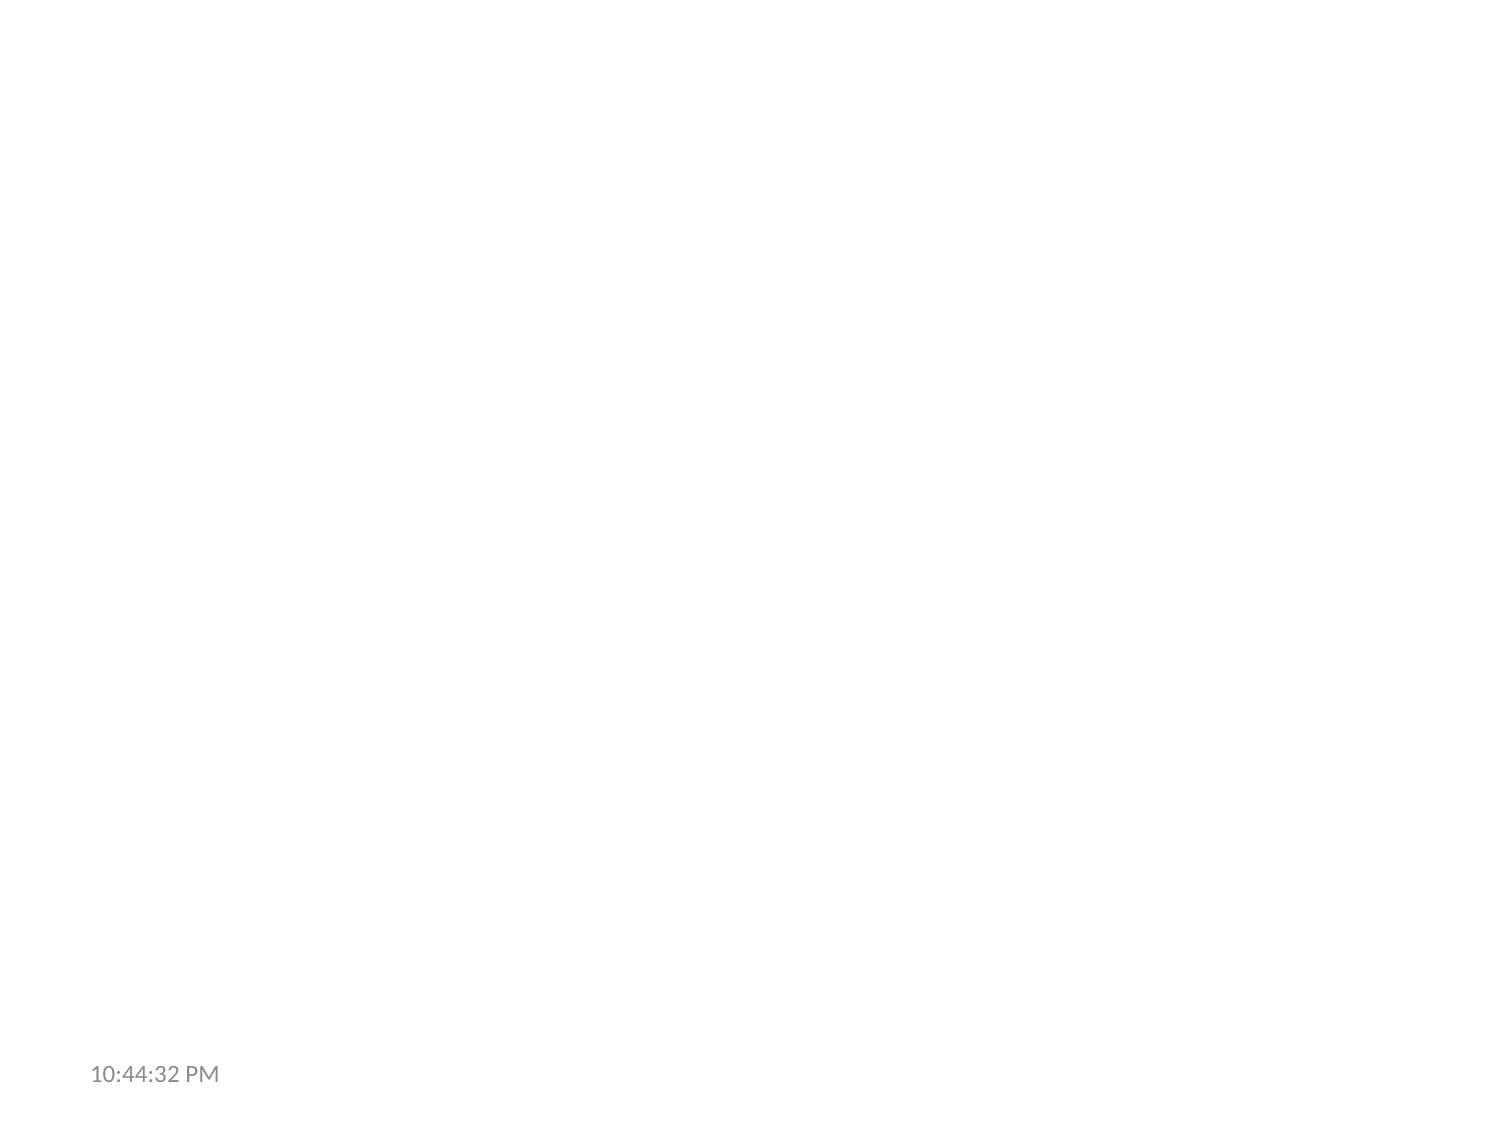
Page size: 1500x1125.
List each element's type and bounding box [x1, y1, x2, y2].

slide_number [75, 1042, 425, 1103]
